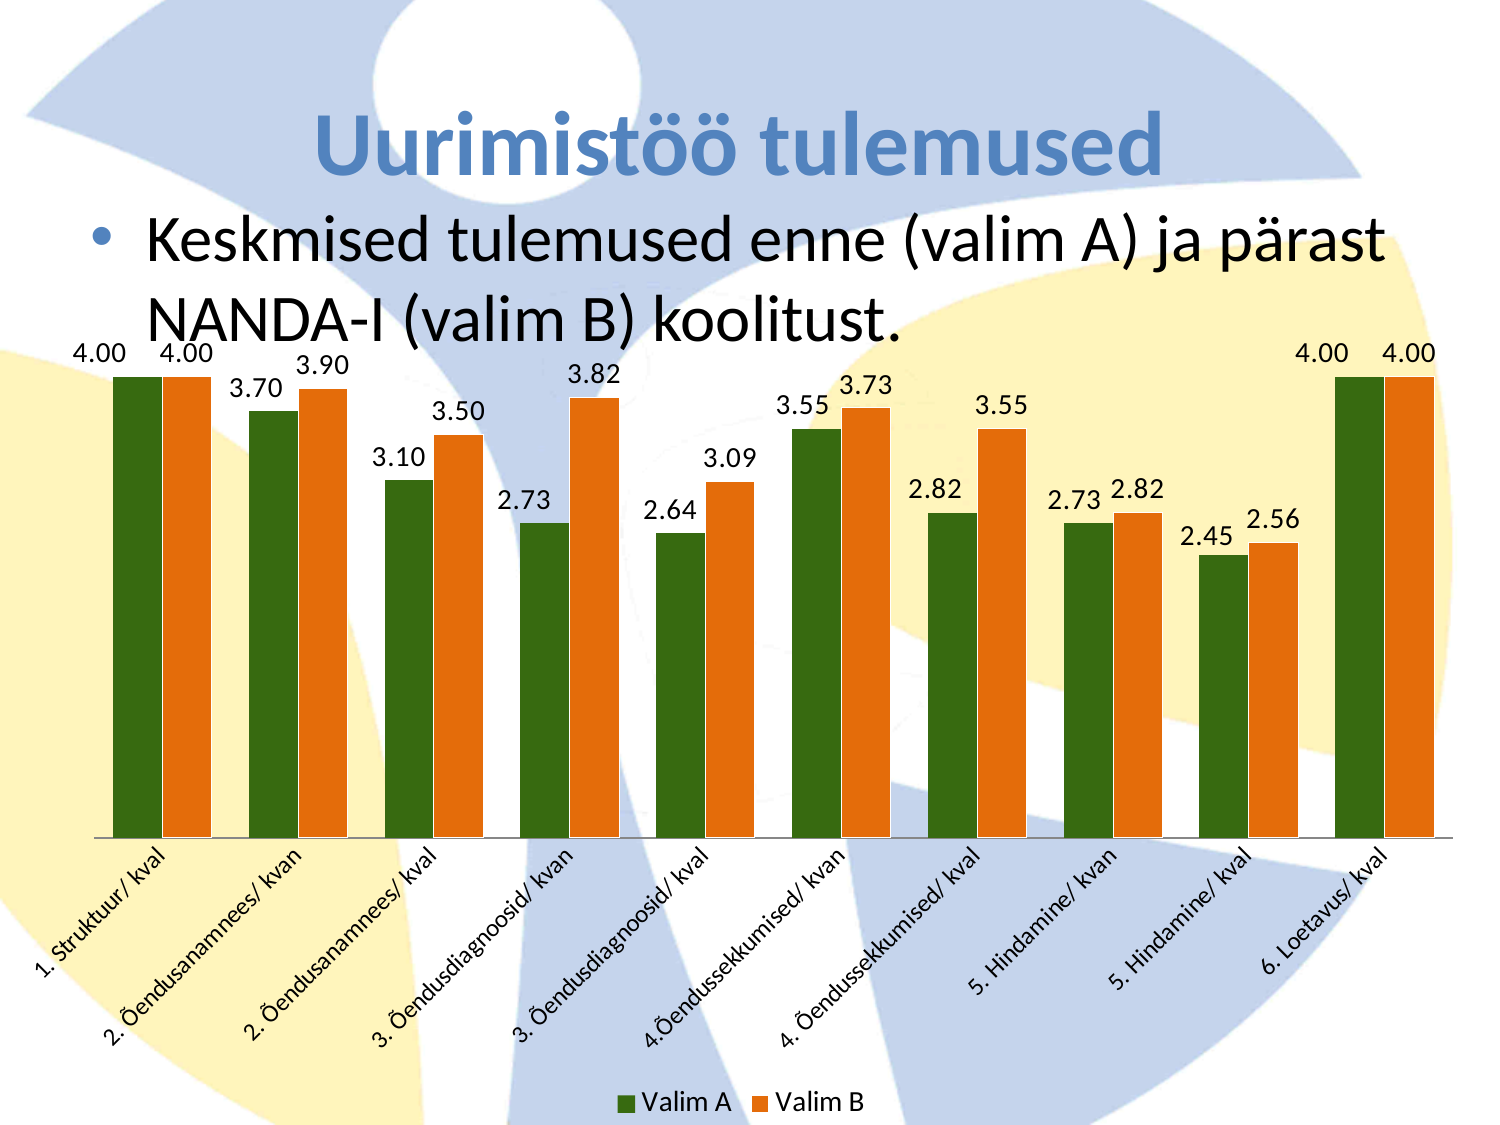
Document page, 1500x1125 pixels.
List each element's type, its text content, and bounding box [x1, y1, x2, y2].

title Uurimistöö tulemused [75, 45, 1425, 187]
list Keskmised tulemused enne (valim A) ja pärast NANDA-I (valim B) koolitust. [75, 187, 1425, 301]
chart [0, 302, 1483, 1125]
picture [0, 0, 1500, 1125]
